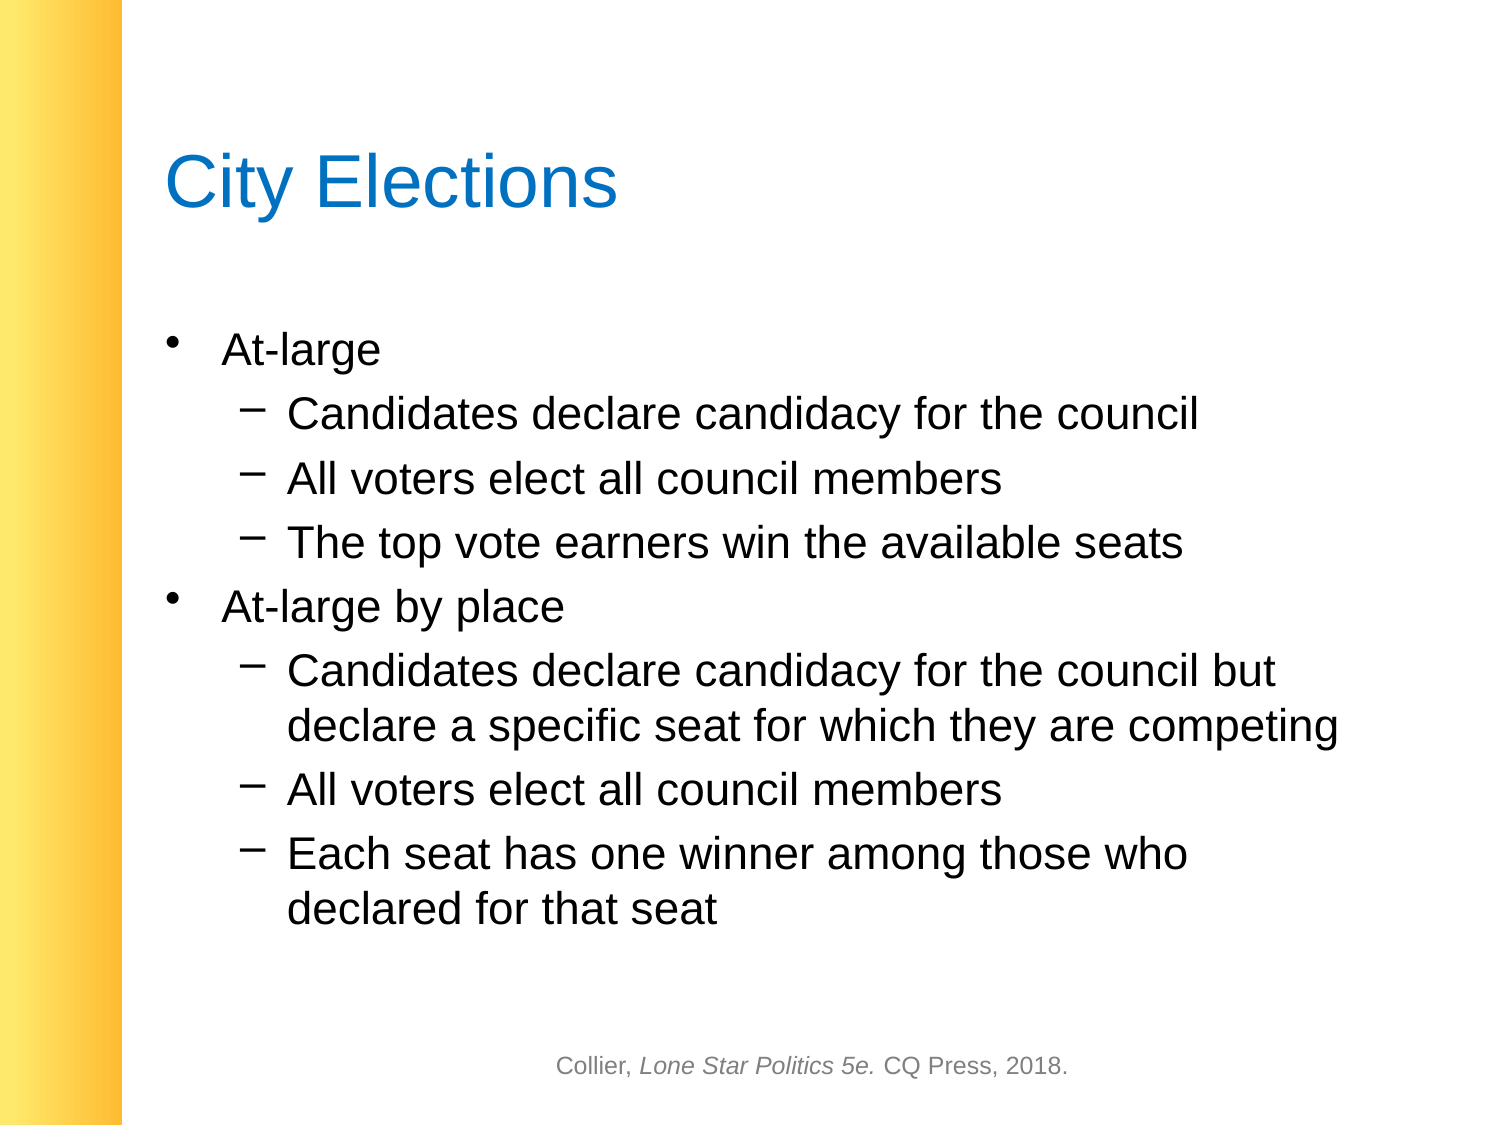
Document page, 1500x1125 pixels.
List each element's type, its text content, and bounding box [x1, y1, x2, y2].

title City Elections [150, 125, 1463, 238]
picture [0, 0, 1500, 1125]
text_box Collier, Lone Star Politics 5e. CQ Press, 2018. [525, 1042, 1100, 1087]
list At-large Candidates declare candidacy for the council All voters elect all council members The top vote earners win the available seats At-large by place Candidates declare candidacy for the council but declare a specific seat for which they are competing All voters elect all council members Each seat has one winner among those who declared for that seat [150, 312, 1363, 1075]
